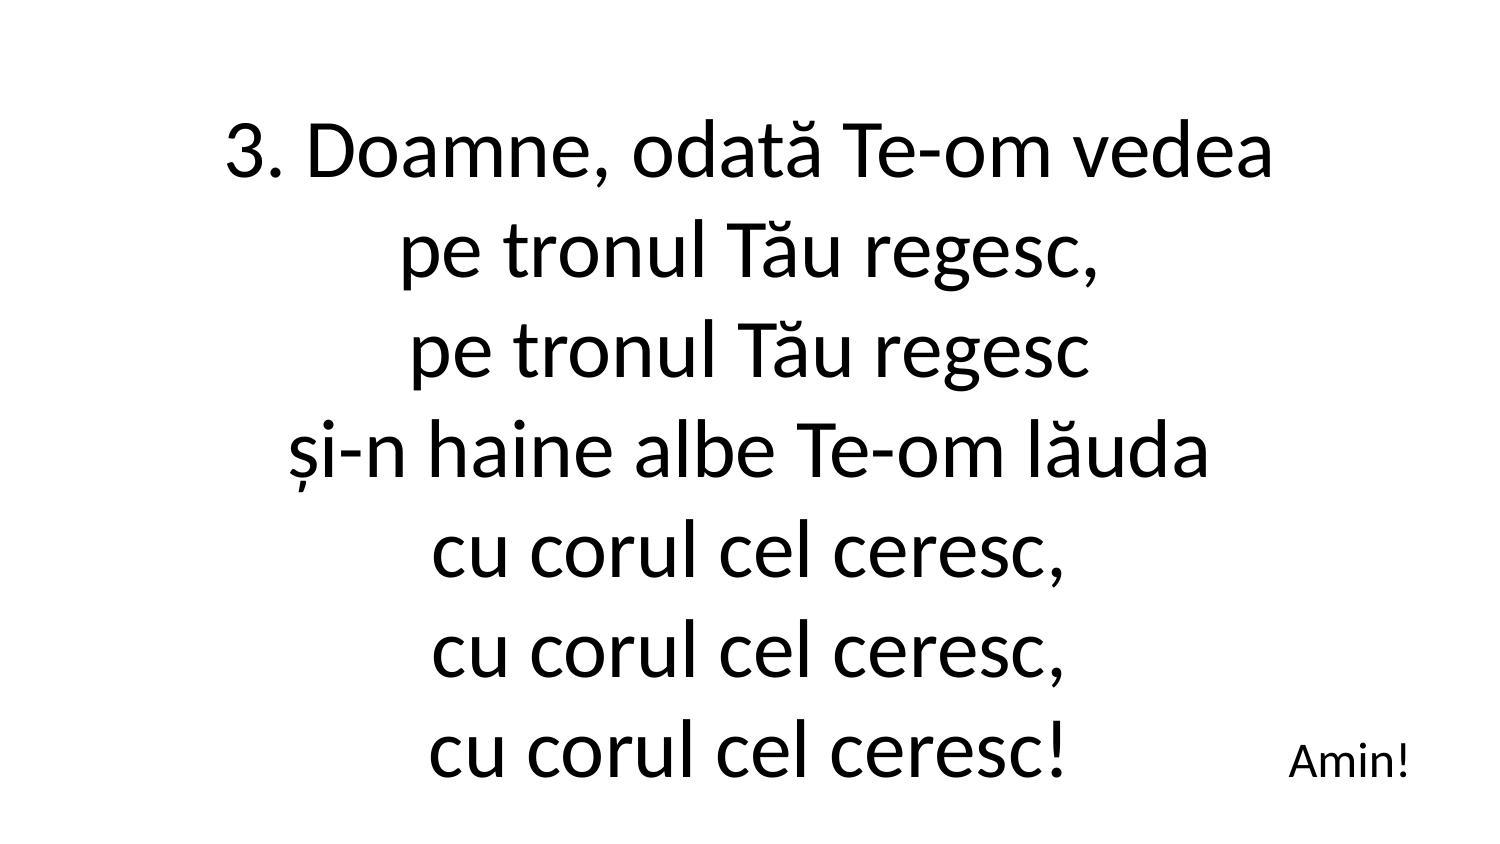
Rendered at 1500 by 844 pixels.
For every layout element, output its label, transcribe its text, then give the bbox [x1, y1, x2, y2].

text_box Amin! [1273, 674, 1427, 795]
text_box 3. Doamne, odată Te-om vedea pe tronul Tău regesc, pe tronul Tău regesc și-n haine albe Te-om lăuda cu corul cel ceresc, cu corul cel ceresc, cu corul cel ceresc! [208, 42, 1292, 802]
